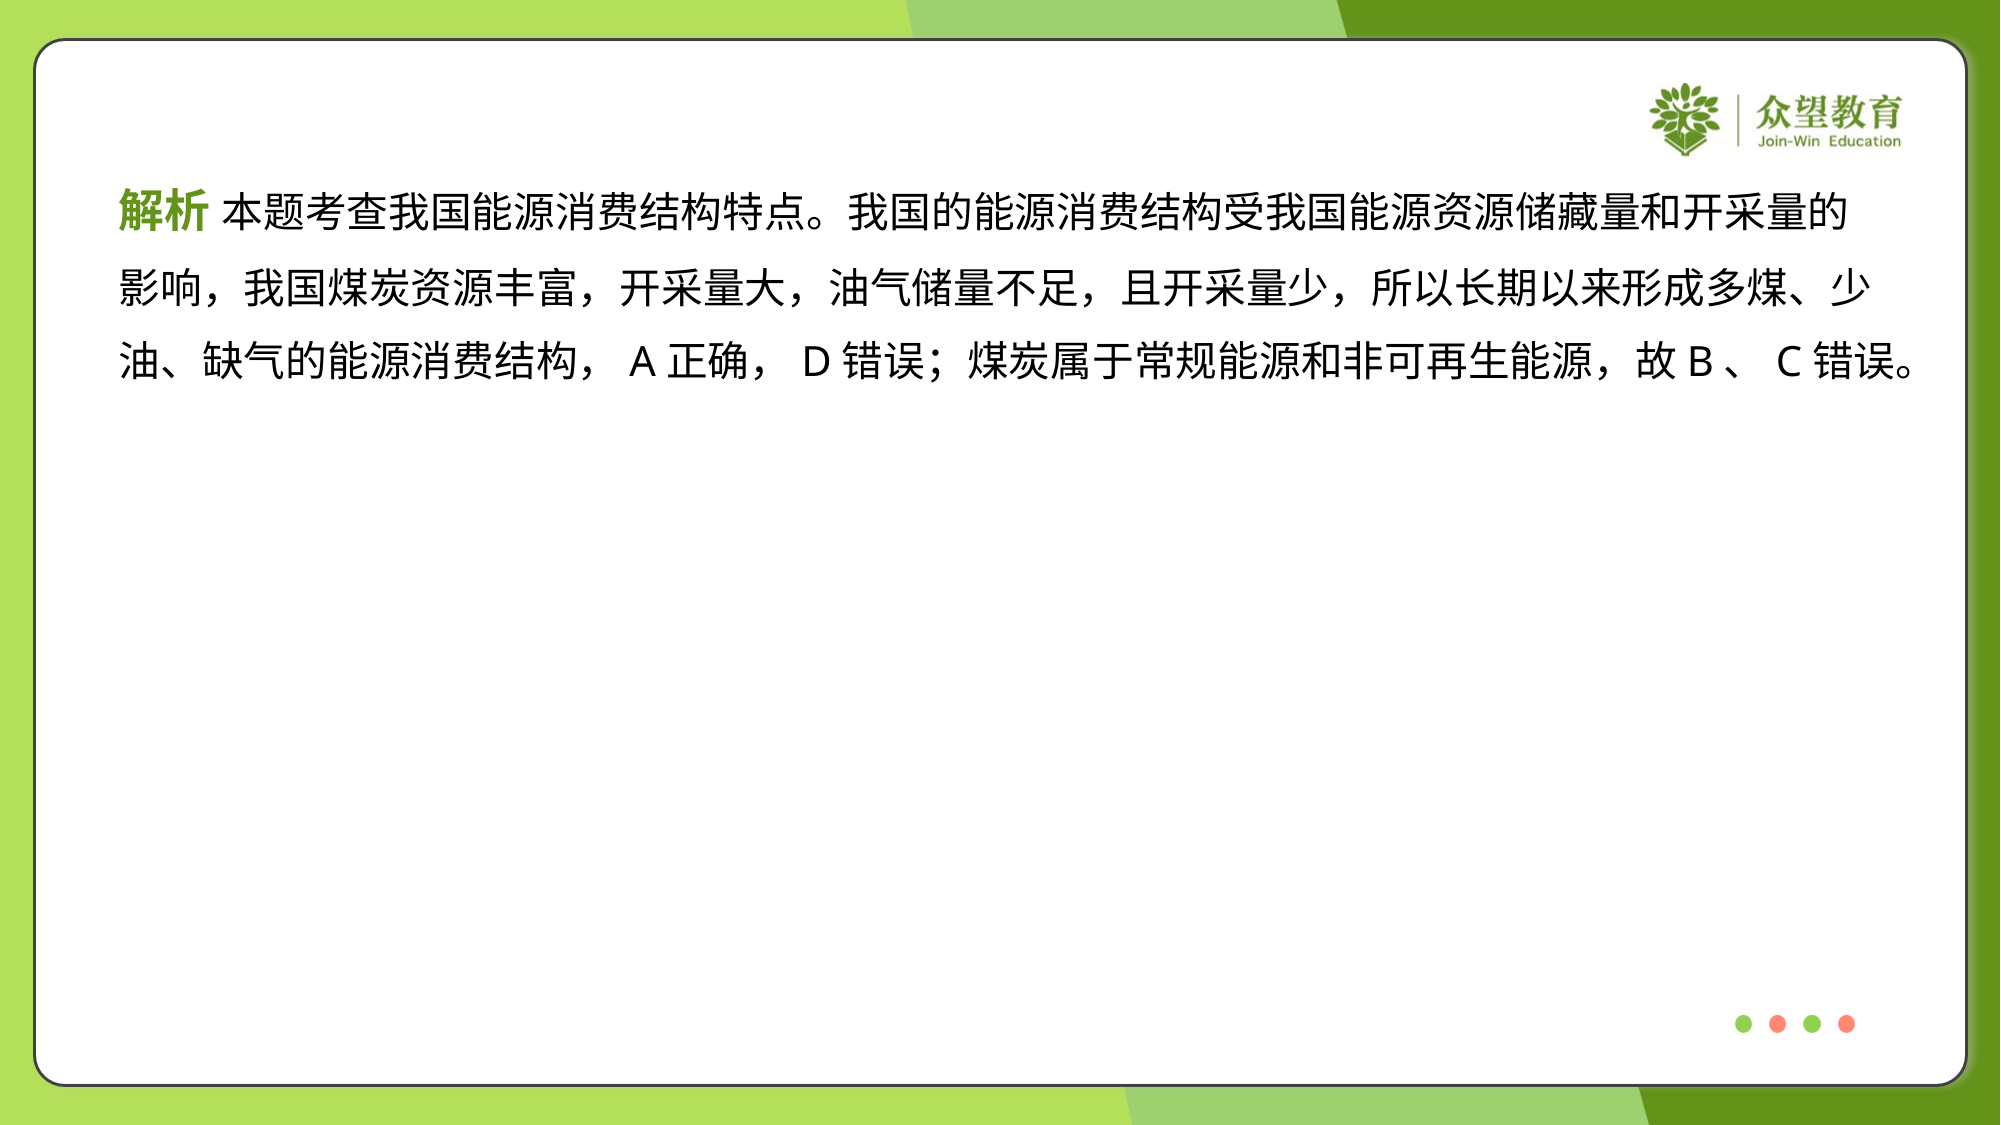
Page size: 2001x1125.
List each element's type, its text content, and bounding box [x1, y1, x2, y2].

picture [0, 0, 2000, 1125]
text_box 解析 本题考查我国能源消费结构特点。我国的能源消费结构受我国能源资源储藏量和开采量的 影响，我国煤炭资源丰富，开采量大，油气储量不足，且开采量少，所以长期以来形成多煤、少 油、缺气的能源消费结构，A正确，D错误；煤炭属于常规能源和非可再生能源，故B、C错误。 [118, 159, 1883, 377]
